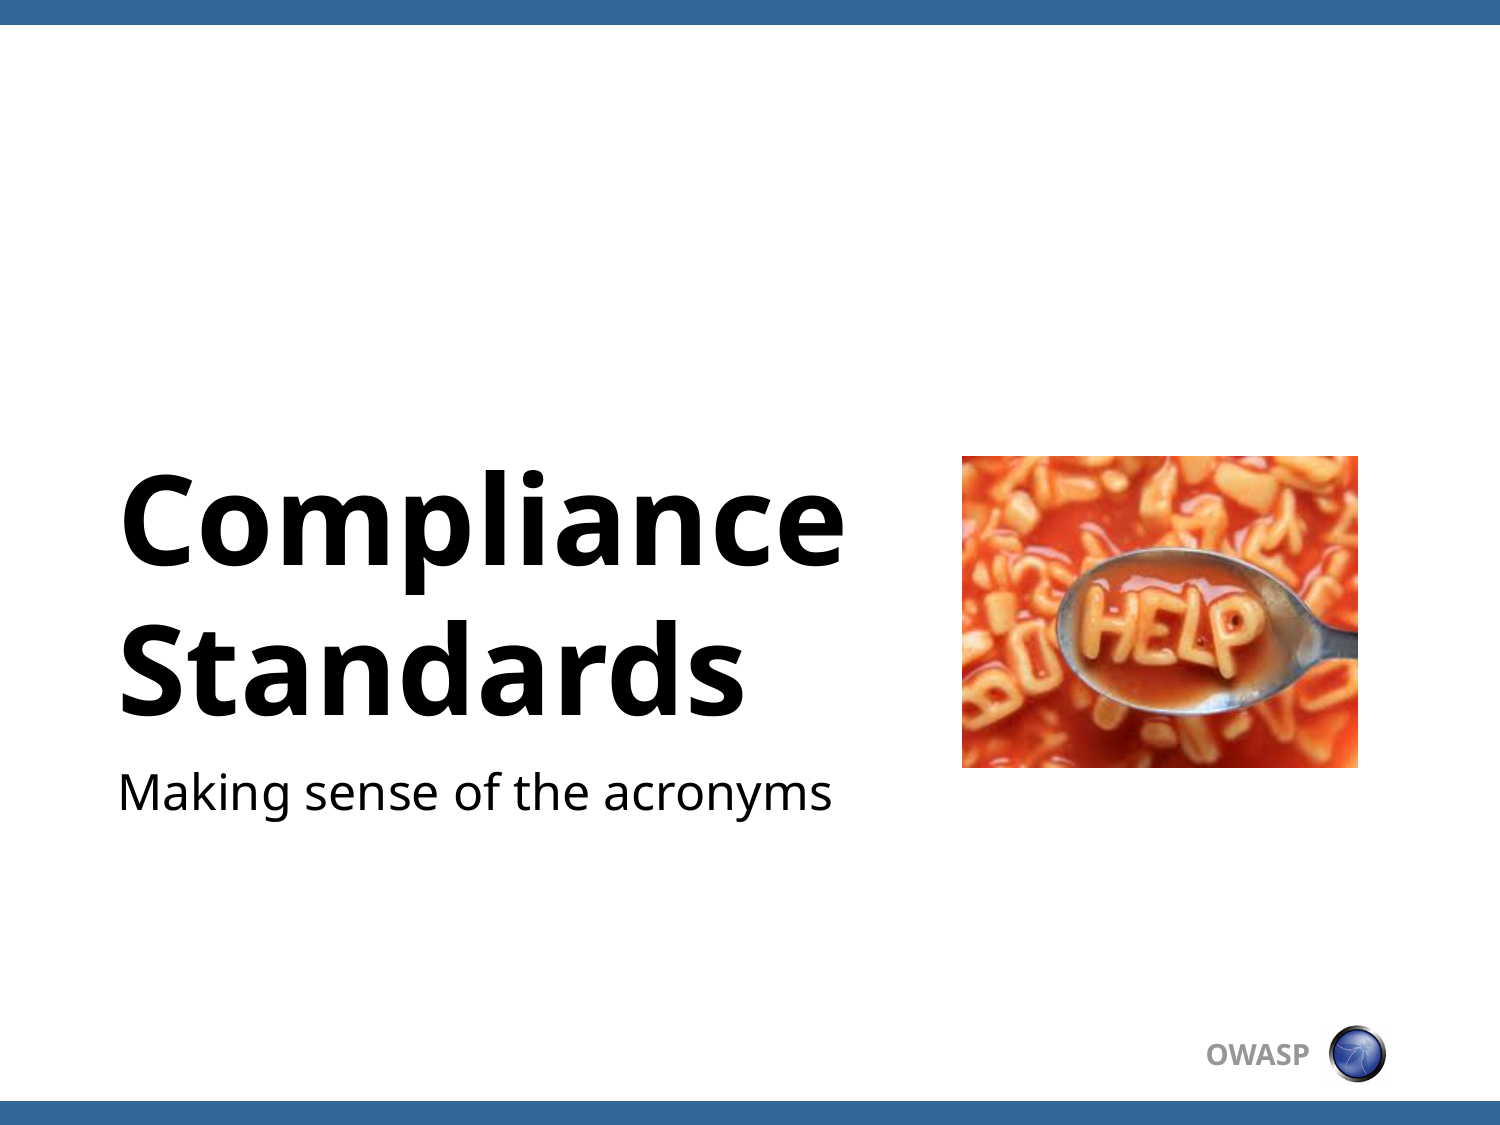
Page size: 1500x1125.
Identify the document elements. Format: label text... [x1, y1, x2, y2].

list Making sense of the acronyms [102, 752, 1397, 999]
picture [1325, 1024, 1388, 1083]
title Compliance Standards [102, 280, 1397, 749]
picture [962, 456, 1358, 768]
